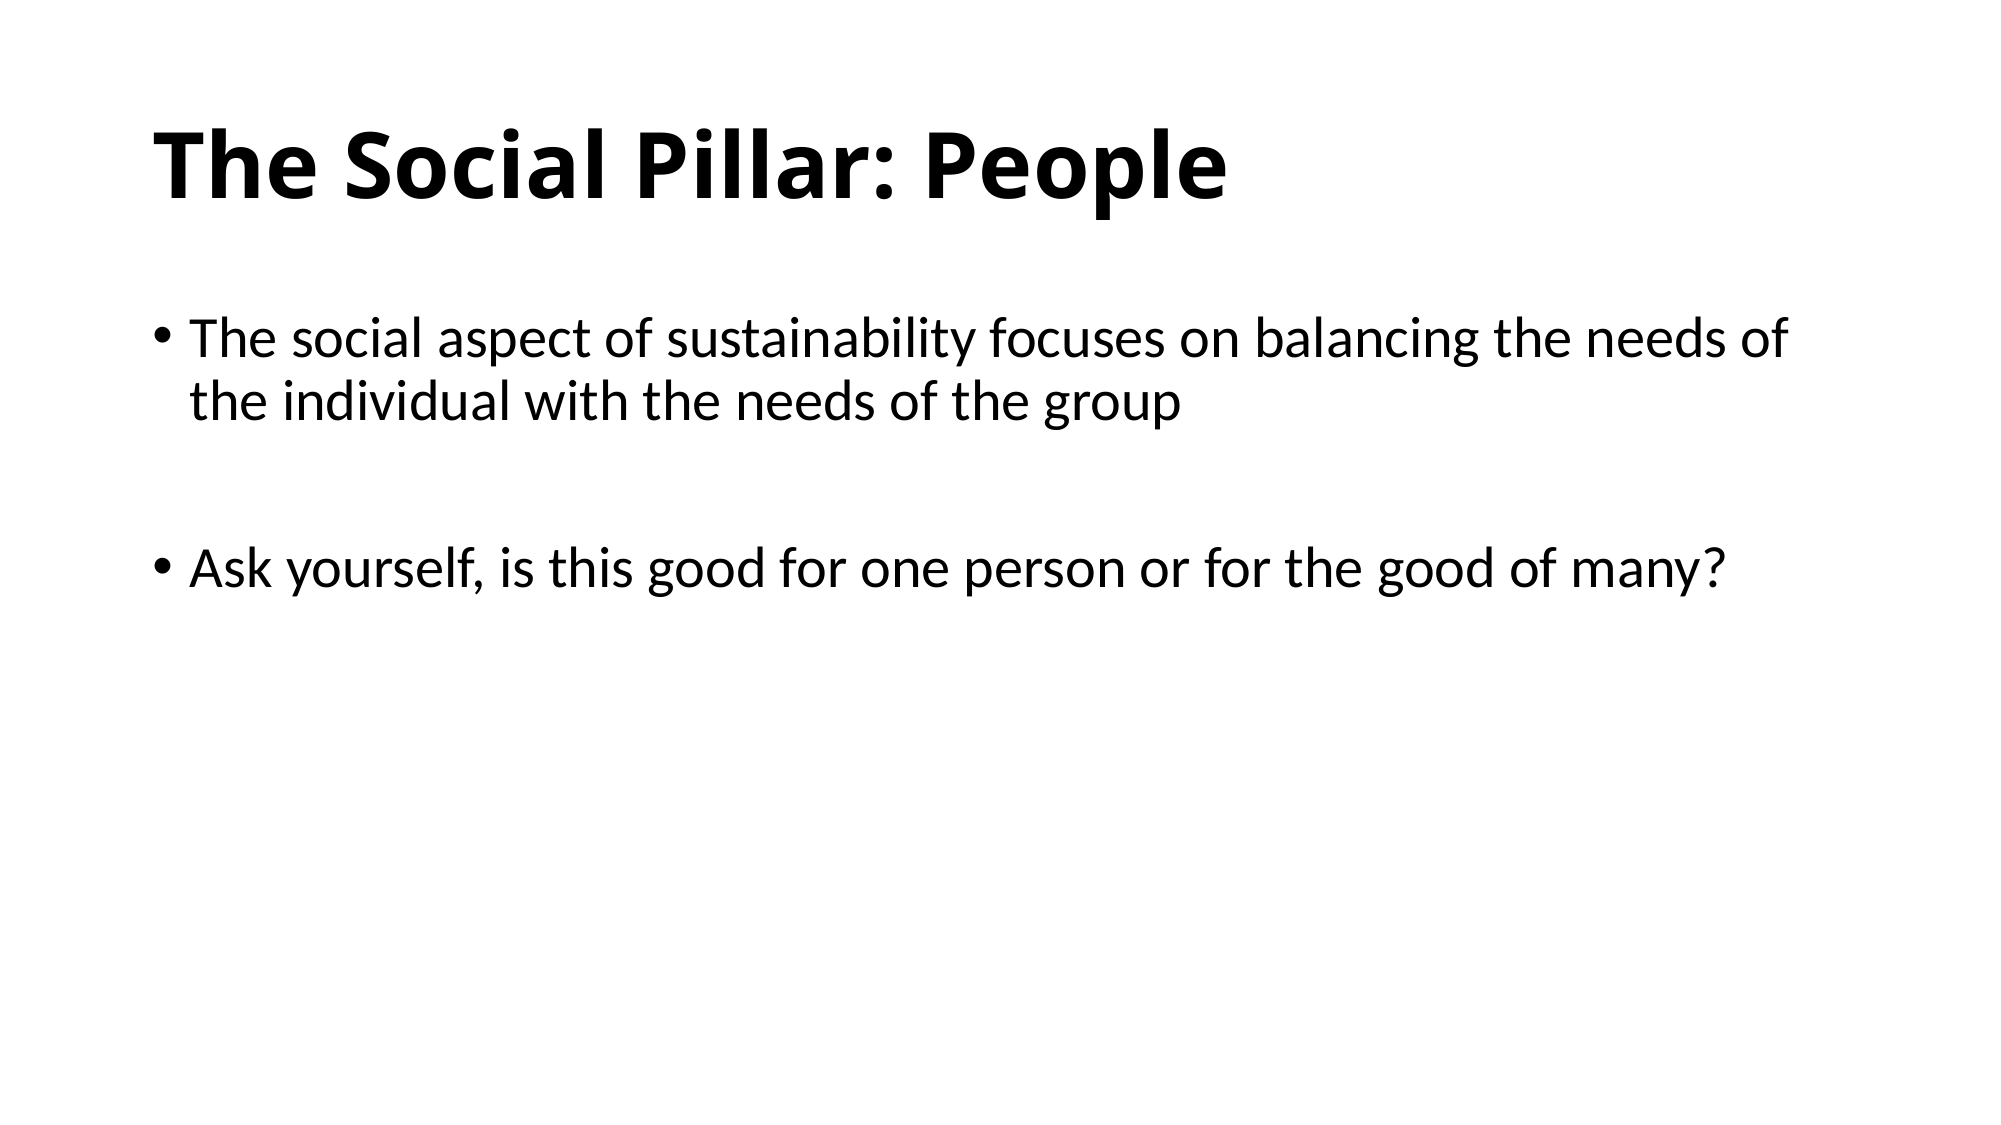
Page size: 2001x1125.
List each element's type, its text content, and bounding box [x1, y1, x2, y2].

list The social aspect of sustainability focuses on balancing the needs of the individual with the needs of the group Ask yourself, is this good for one person or for the good of many? [137, 299, 1863, 1014]
title The Social Pillar: People [137, 59, 1863, 278]
